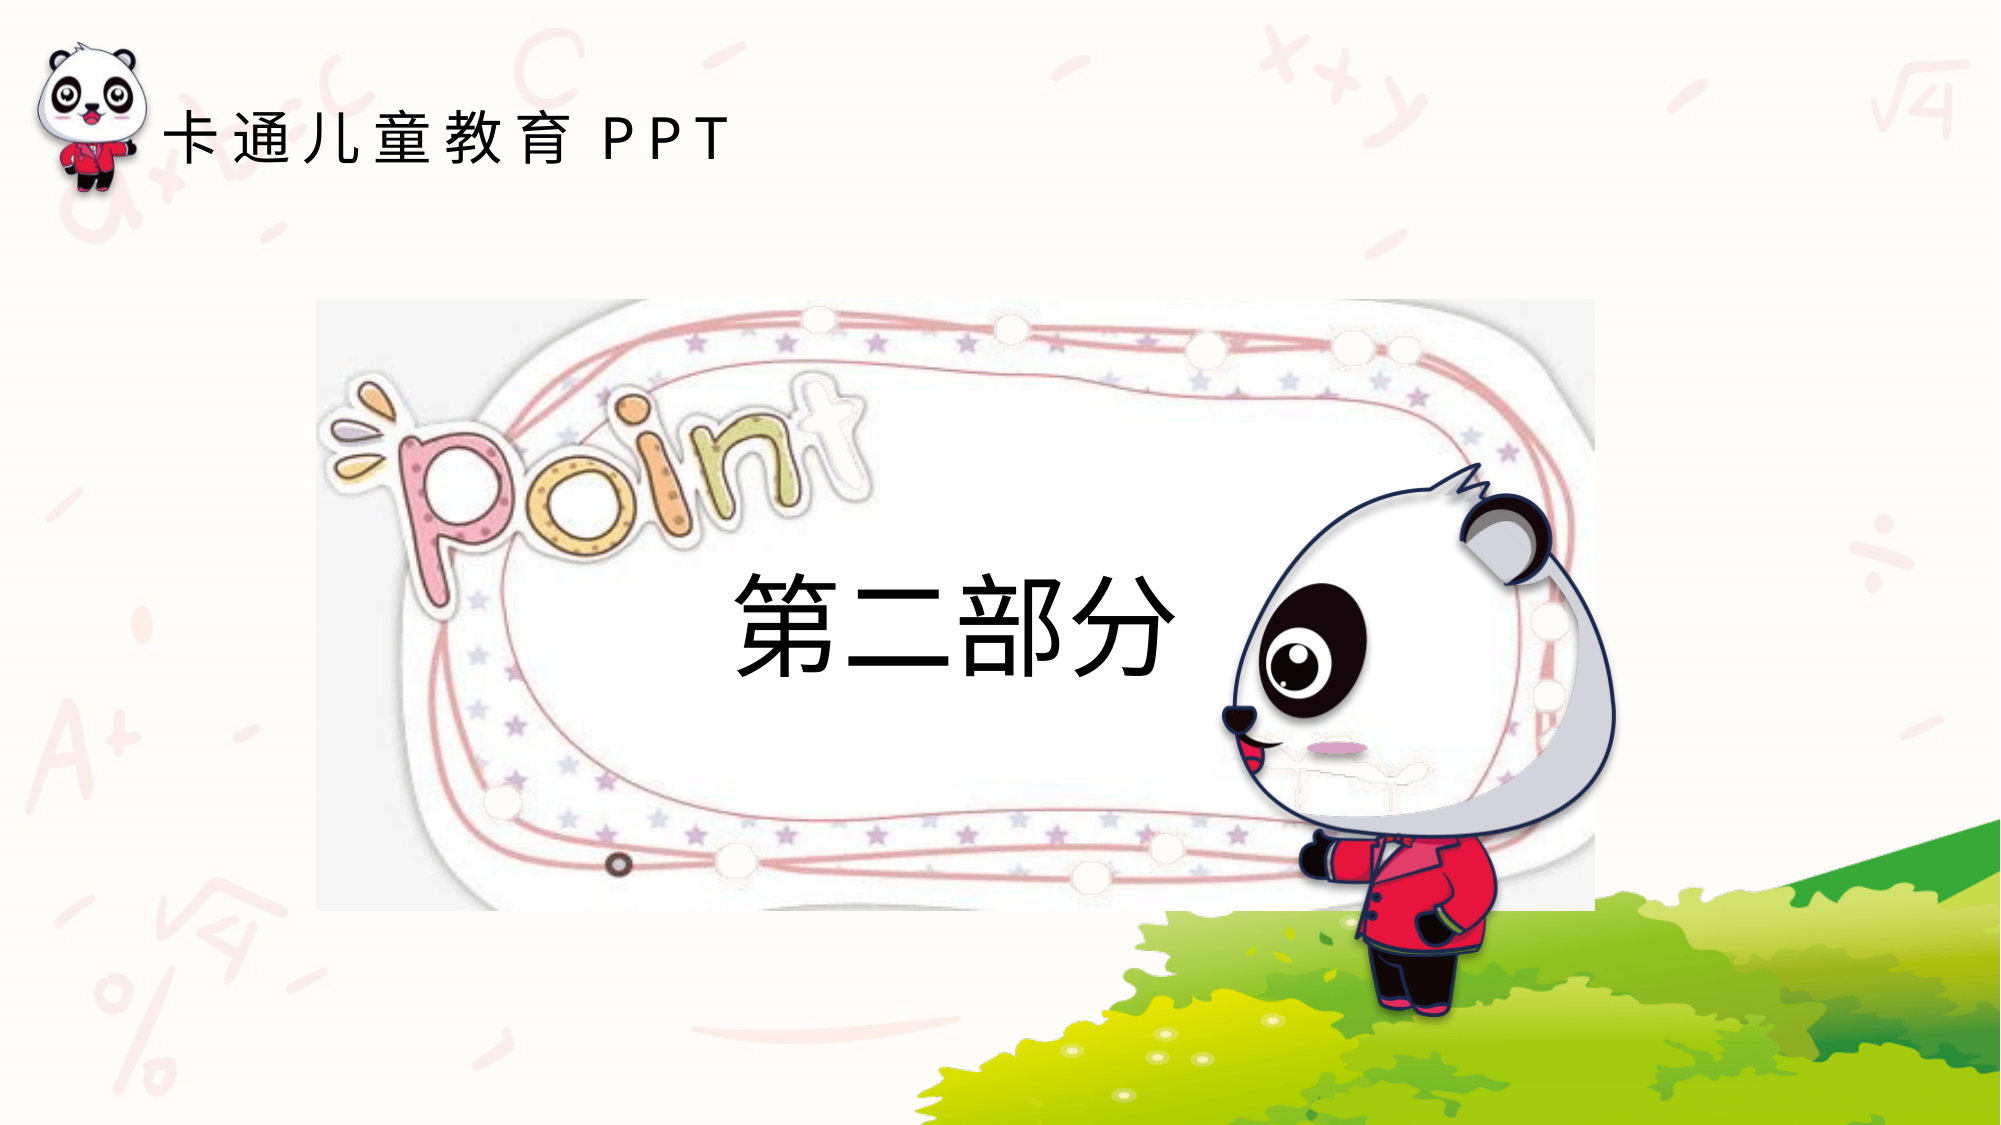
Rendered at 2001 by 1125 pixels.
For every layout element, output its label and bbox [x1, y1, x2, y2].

picture [897, 799, 2000, 1125]
picture [33, 31, 153, 196]
text_box [315, 299, 1638, 1017]
